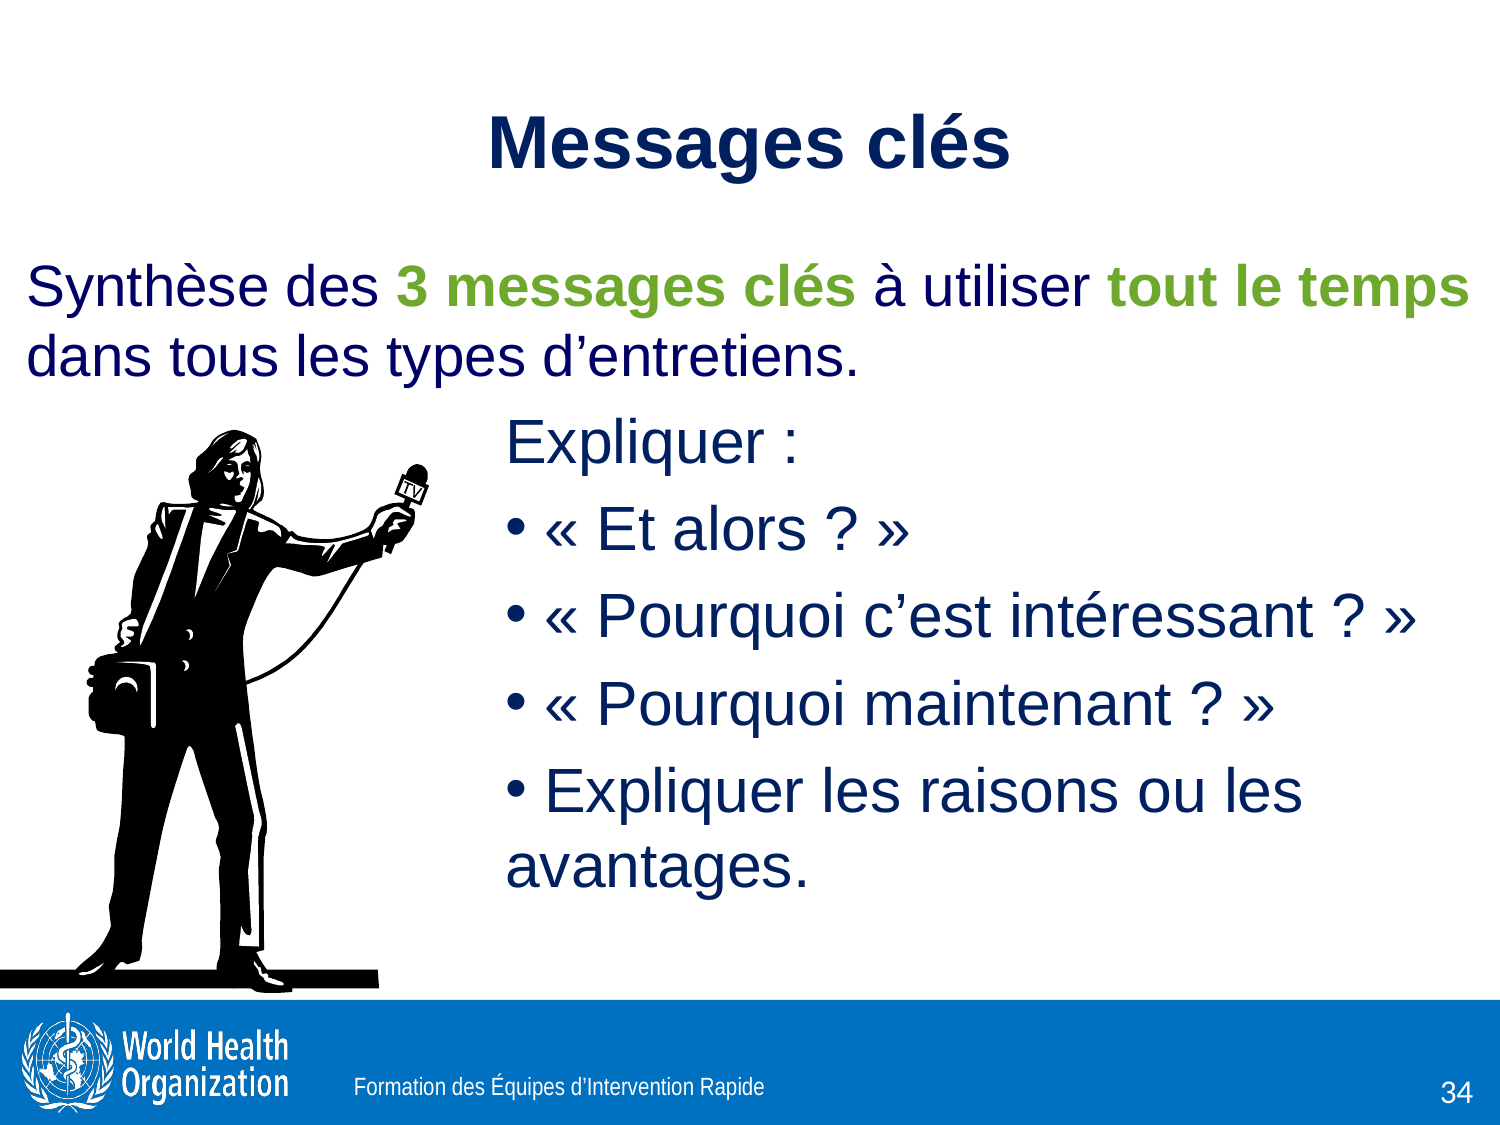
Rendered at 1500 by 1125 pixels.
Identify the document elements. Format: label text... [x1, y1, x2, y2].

list Expliquer : « Et alors ? » « Pourquoi c’est intéressant ? » « Pourquoi maintenant ? » Expliquer les raisons ou les avantages. [490, 465, 1459, 1125]
picture [0, 428, 430, 995]
text_box Synthèse des 3 messages clés à utiliser tout le temps dans tous les types d’entretiens. [13, 241, 1486, 465]
picture [21, 1012, 288, 1113]
title Messages clés [75, 45, 1425, 233]
